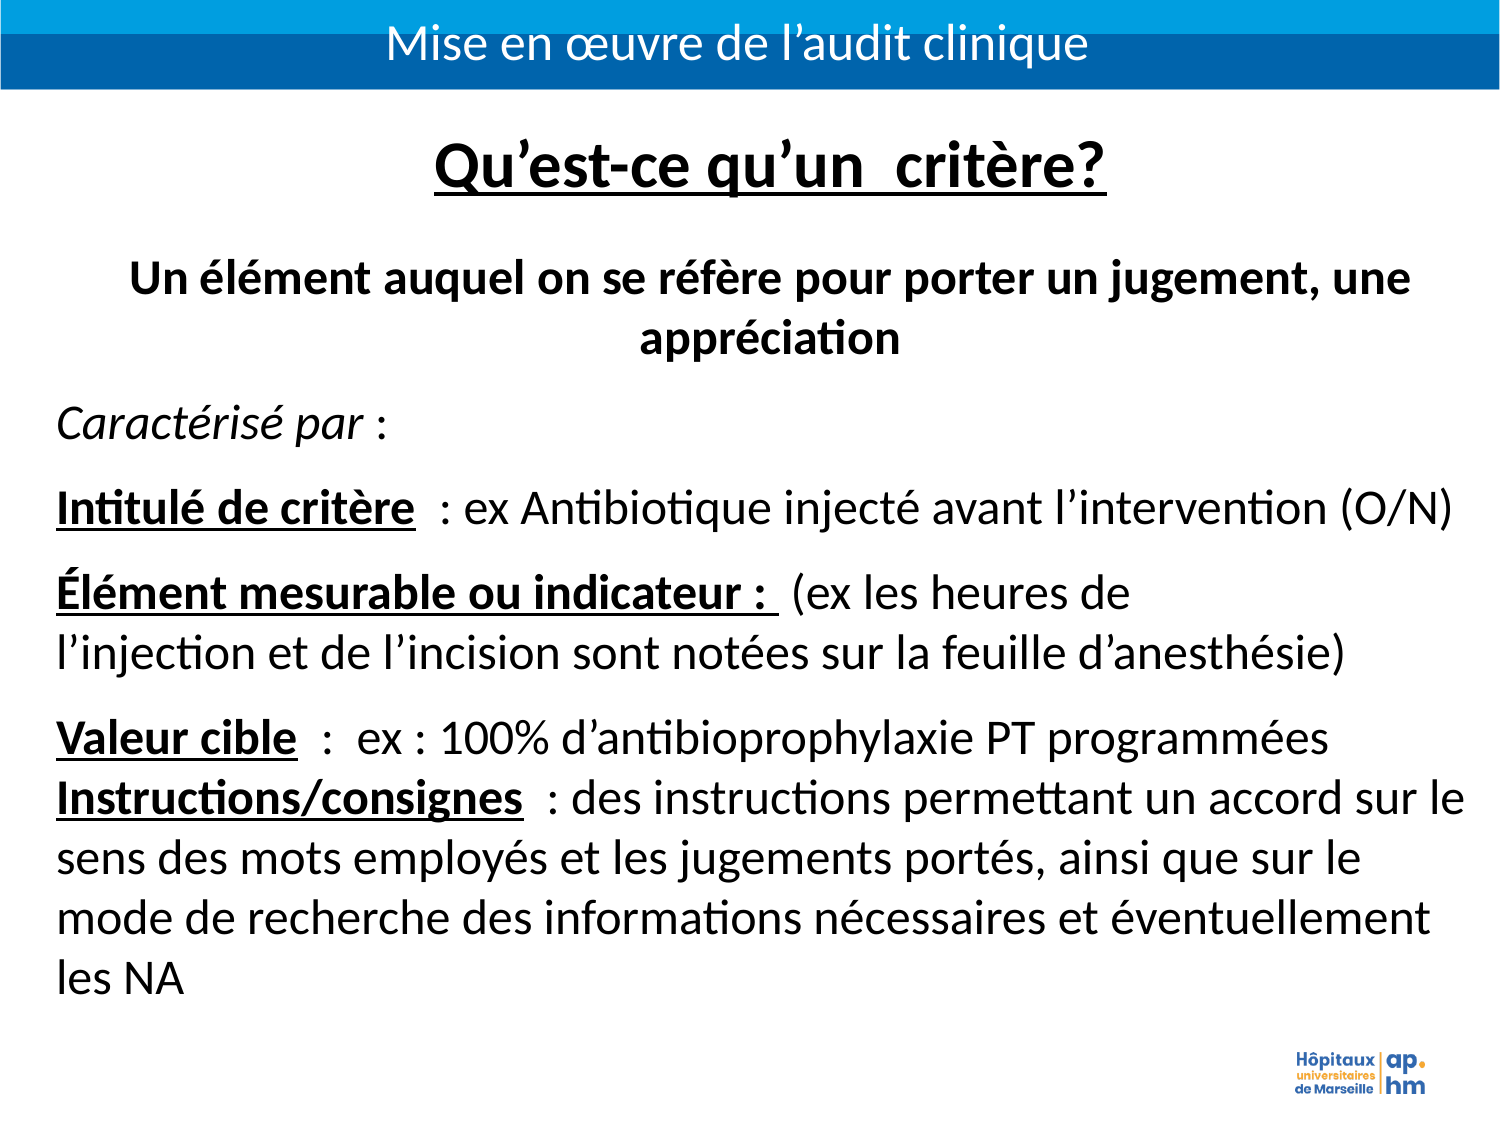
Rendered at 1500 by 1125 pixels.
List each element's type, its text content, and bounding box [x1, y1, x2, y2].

picture [1295, 1052, 1425, 1094]
picture [0, 35, 1500, 101]
text_box Qu’est-ce qu’un critère? Un élément auquel on se réfère pour porter un jugement, une appréciation Caractérisé par : Intitulé de critère : ex Antibiotique injecté avant l’intervention (O/N) Élément mesurable ou indicateur : (ex les heures de l’injection et de l’incision sont notées sur la feuille d’anesthésie) Valeur cible : ex : 100% d’antibioprophylaxie PT programmées Instructions/consignes : des instructions permettant un accord sur le sens des mots employés et les jugements portés, ainsi que sur le mode de recherche des informations nécessaires et éventuellement les NA [41, 113, 1500, 1012]
title Mise en œuvre de l’audit clinique [100, 0, 1376, 79]
